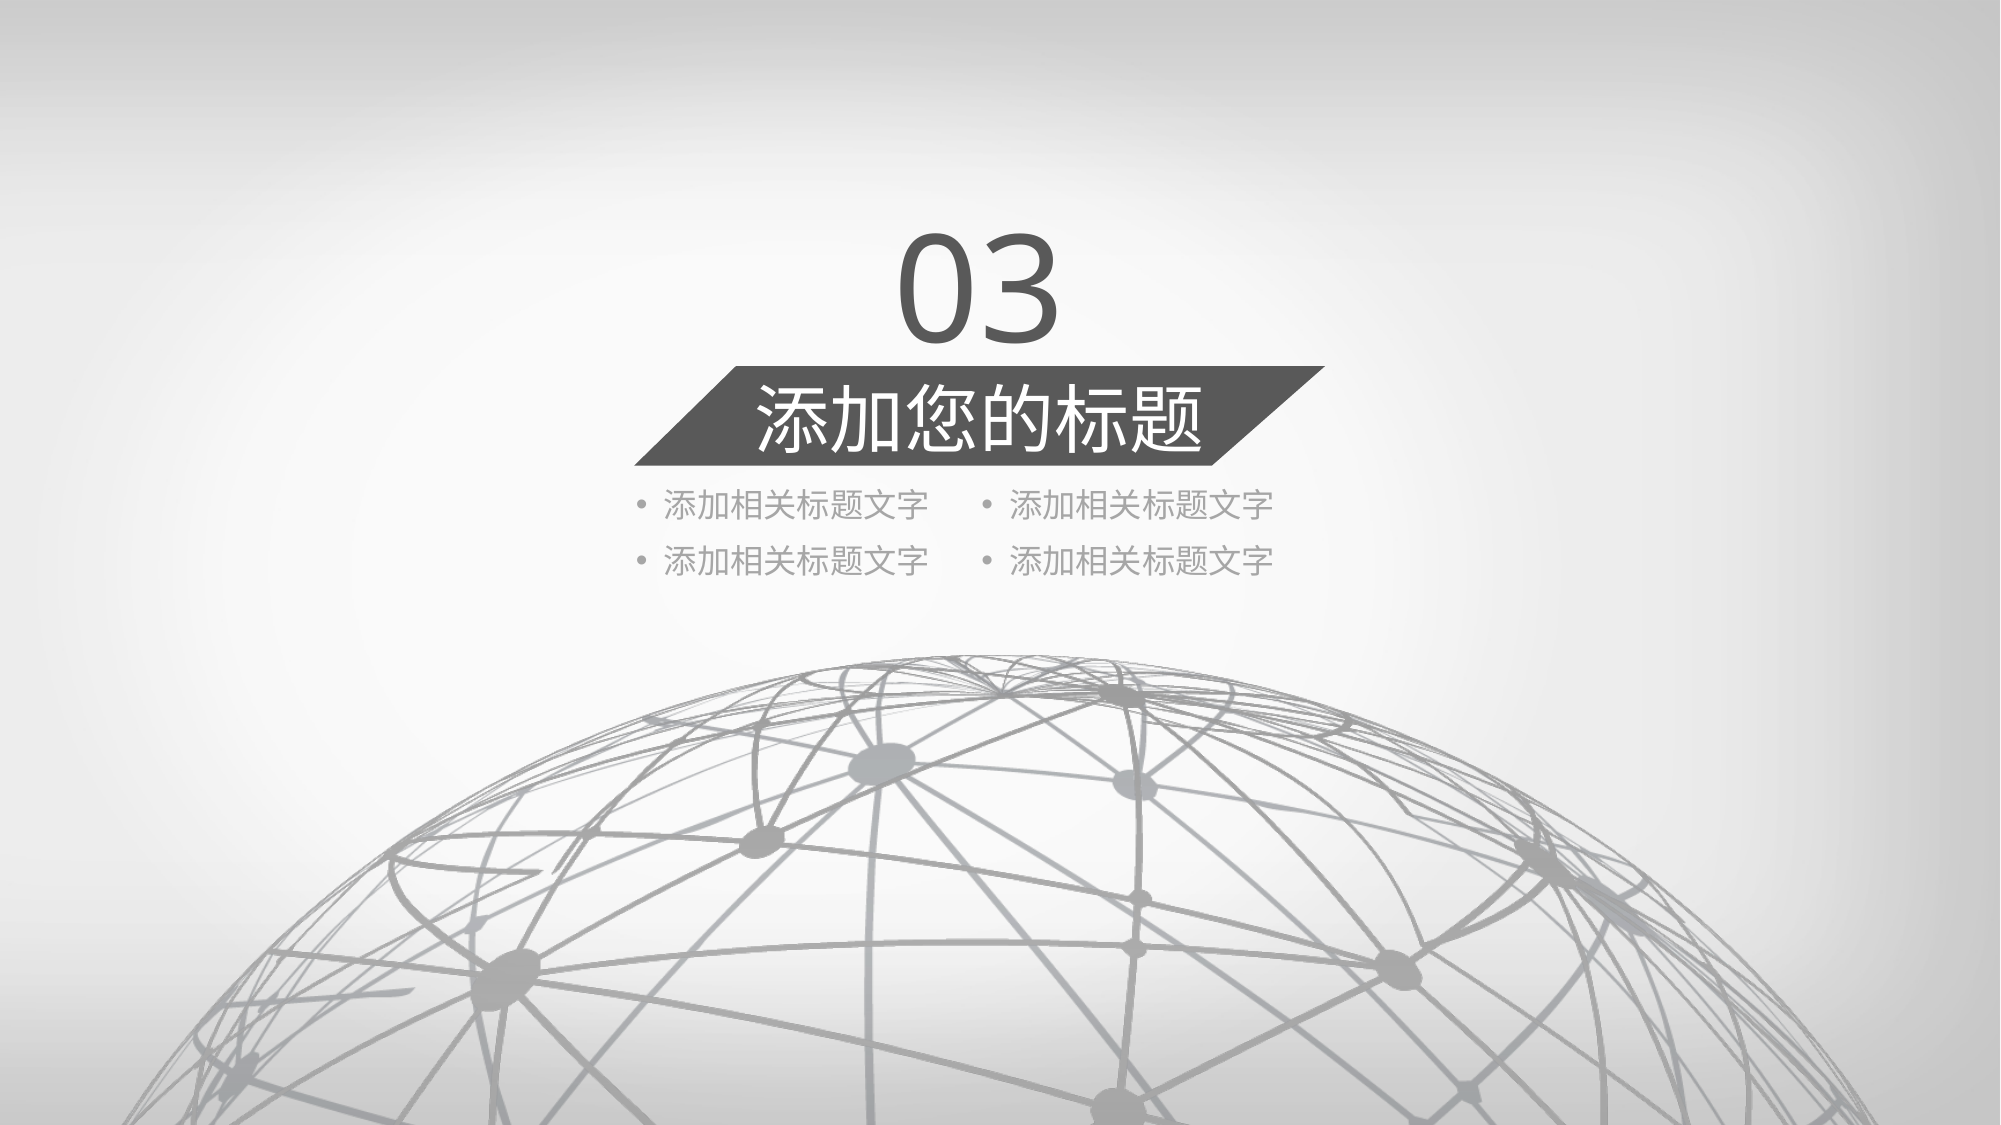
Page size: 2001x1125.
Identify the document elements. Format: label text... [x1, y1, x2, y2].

text_box 添加相关标题文字 [981, 540, 1276, 581]
text_box 添加相关标题文字 [981, 483, 1276, 524]
text_box 添加相关标题文字 [635, 540, 931, 581]
text_box 03 [862, 185, 1097, 372]
text_box [1097, 366, 1326, 440]
picture [0, 0, 2001, 1125]
text_box 添加相关标题文字 [635, 483, 931, 524]
text_box [729, 366, 862, 372]
text_box 添加您的标题 [718, 372, 1241, 463]
text_box [634, 383, 1215, 466]
